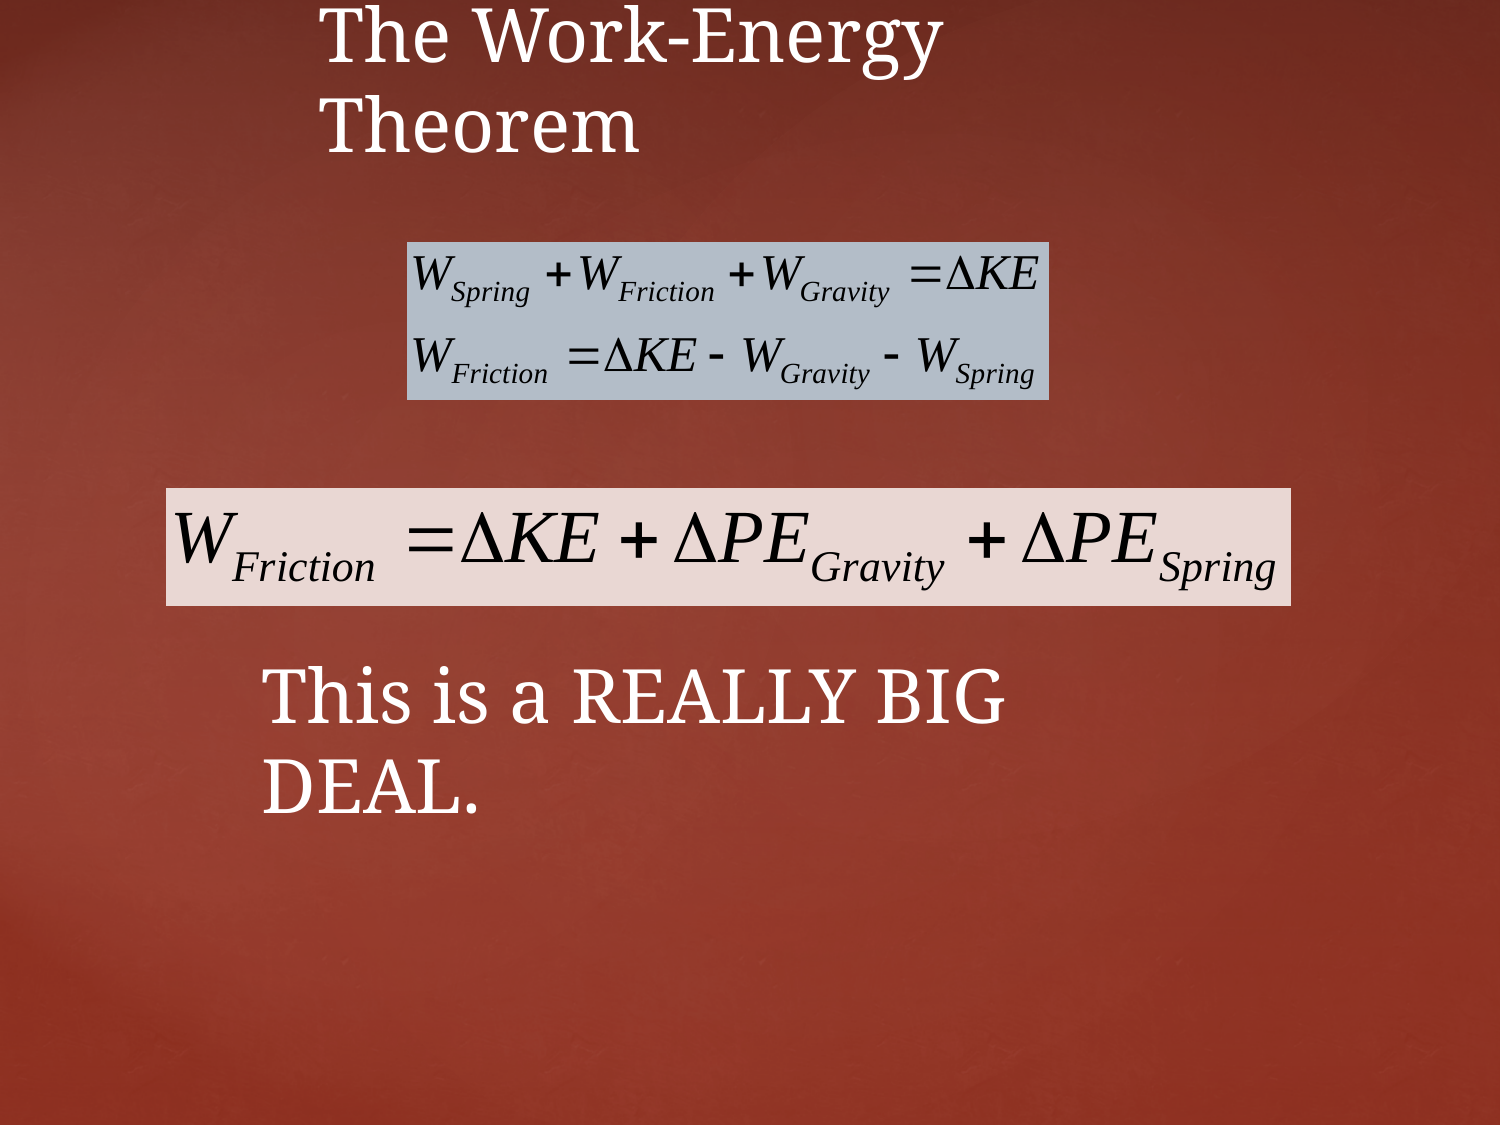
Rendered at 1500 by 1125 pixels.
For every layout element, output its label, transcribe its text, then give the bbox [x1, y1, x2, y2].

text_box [165, 486, 1292, 607]
text_box This is a REALLY BIG DEAL. [246, 711, 1210, 837]
title The Work-Energy Theorem [303, 87, 1154, 175]
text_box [406, 241, 1050, 401]
